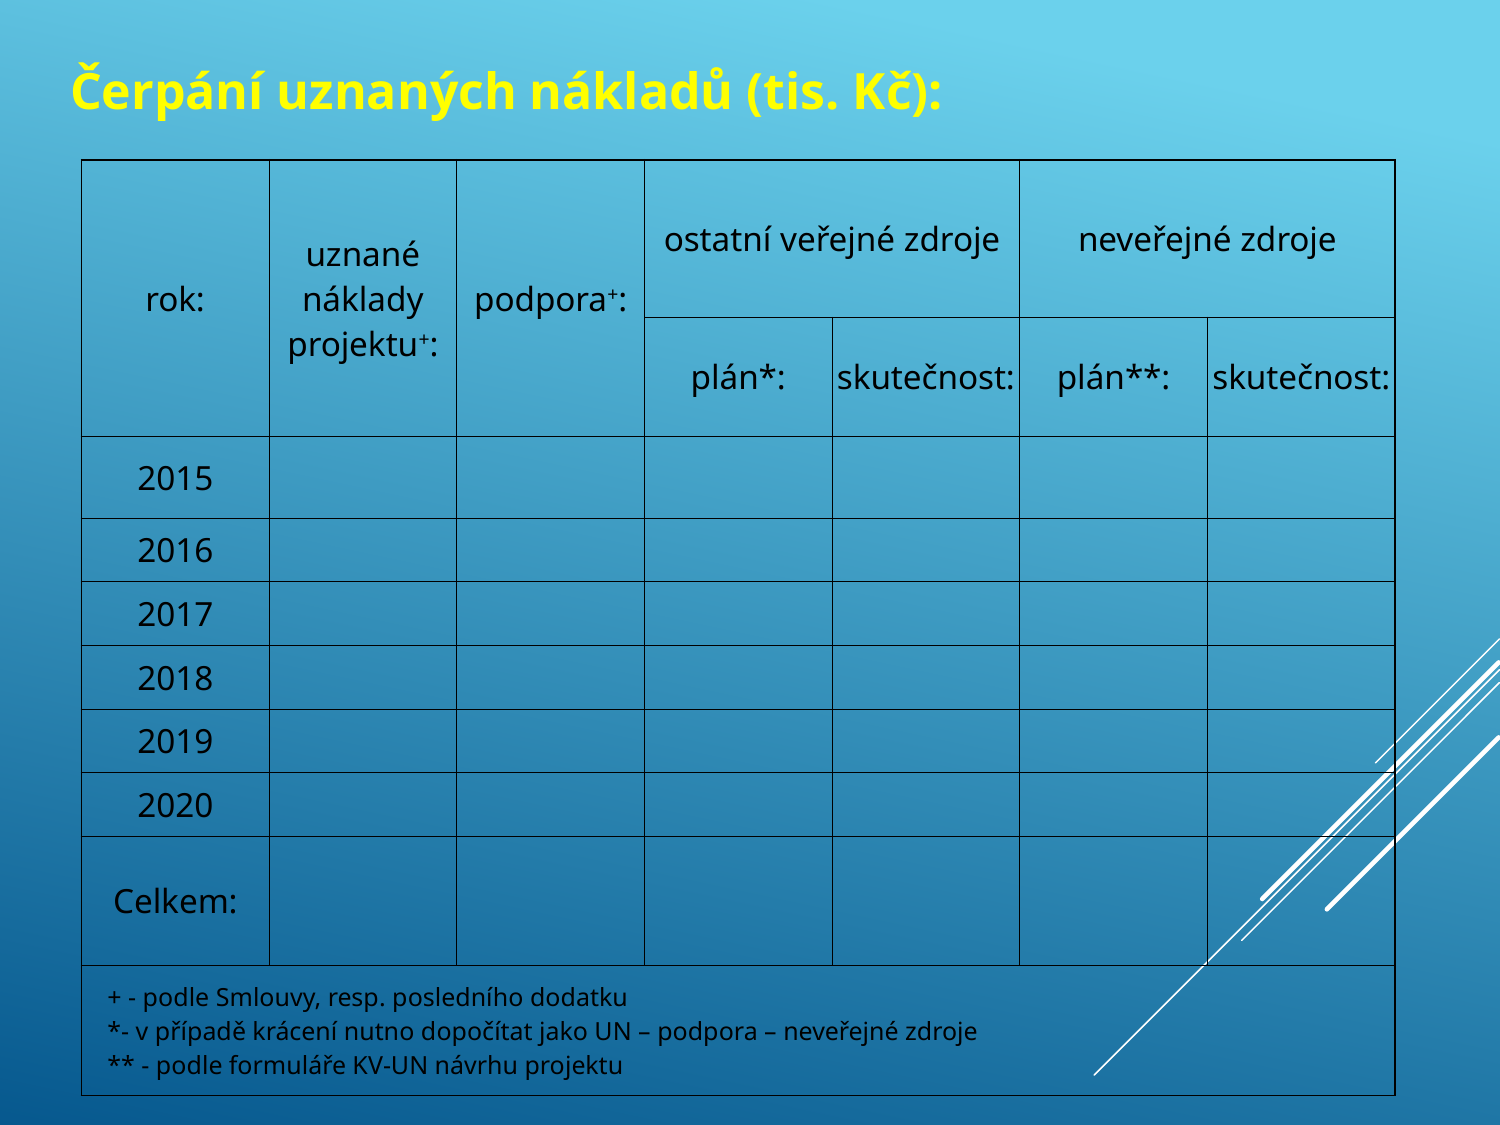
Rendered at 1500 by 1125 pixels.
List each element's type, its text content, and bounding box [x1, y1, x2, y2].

table_cell plán*: [645, 318, 832, 436]
table_cell [1020, 582, 1207, 645]
table_cell skutečnost: [833, 318, 1019, 436]
table_cell [1208, 519, 1394, 581]
table_cell [645, 646, 832, 709]
table_cell [833, 437, 1019, 518]
table_cell [833, 519, 1019, 581]
table_cell 2017 [82, 582, 269, 645]
table_cell [1208, 646, 1394, 709]
table_header podpora+: [457, 161, 644, 436]
table_cell [270, 710, 456, 772]
table_header ostatní veřejné zdroje [645, 161, 1019, 317]
table_cell 2016 [82, 519, 269, 581]
table_cell [1020, 519, 1207, 581]
table_cell [1020, 837, 1207, 965]
table_cell [645, 437, 832, 518]
table_cell [457, 646, 644, 709]
table_cell 2018 [82, 646, 269, 709]
table_cell 2015 [82, 437, 269, 518]
table_cell [457, 519, 644, 581]
table_header neveřejné zdroje [1020, 161, 1394, 317]
table_cell [457, 710, 644, 772]
table_cell [1208, 582, 1394, 645]
table_cell [270, 773, 456, 836]
table_header uznané náklady projektu+: [270, 161, 456, 436]
table_cell 2020 [82, 773, 269, 836]
table_cell [645, 519, 832, 581]
table_cell [645, 837, 832, 965]
table_cell [1208, 773, 1394, 836]
table_cell [833, 582, 1019, 645]
table_cell [1020, 710, 1207, 772]
table_cell [270, 519, 456, 581]
table_cell [1020, 773, 1207, 836]
table_cell skutečnost: [1208, 318, 1394, 436]
table_cell [270, 646, 456, 709]
table_cell [270, 582, 456, 645]
table_cell [1020, 437, 1207, 518]
table_cell [457, 837, 644, 965]
table_cell plán**: [1020, 318, 1207, 436]
table_cell + - podle Smlouvy, resp. posledního dodatku *- v případě krácení nutno dopočítat jako UN – podpora – neveřejné zdroje ** - podle formuláře KV-UN návrhu projektu [82, 966, 1394, 1095]
table_cell [1208, 437, 1394, 518]
table_cell [645, 773, 832, 836]
table_cell [270, 837, 456, 965]
table_cell [645, 582, 832, 645]
table_cell [457, 582, 644, 645]
table_header rok: [82, 161, 269, 436]
table_cell [457, 437, 644, 518]
table_cell [1208, 710, 1394, 772]
table_cell [1208, 837, 1394, 965]
table_cell Celkem: [82, 837, 269, 965]
table_cell [270, 437, 456, 518]
table_cell [833, 710, 1019, 772]
table_cell [645, 710, 832, 772]
table_cell [1020, 646, 1207, 709]
table_cell [457, 773, 644, 836]
table_cell [833, 837, 1019, 965]
table_cell [833, 773, 1019, 836]
text_box Čerpání uznaných nákladů (tis. Kč): [55, 45, 1444, 127]
table_cell 2019 [82, 710, 269, 772]
table_cell [833, 646, 1019, 709]
